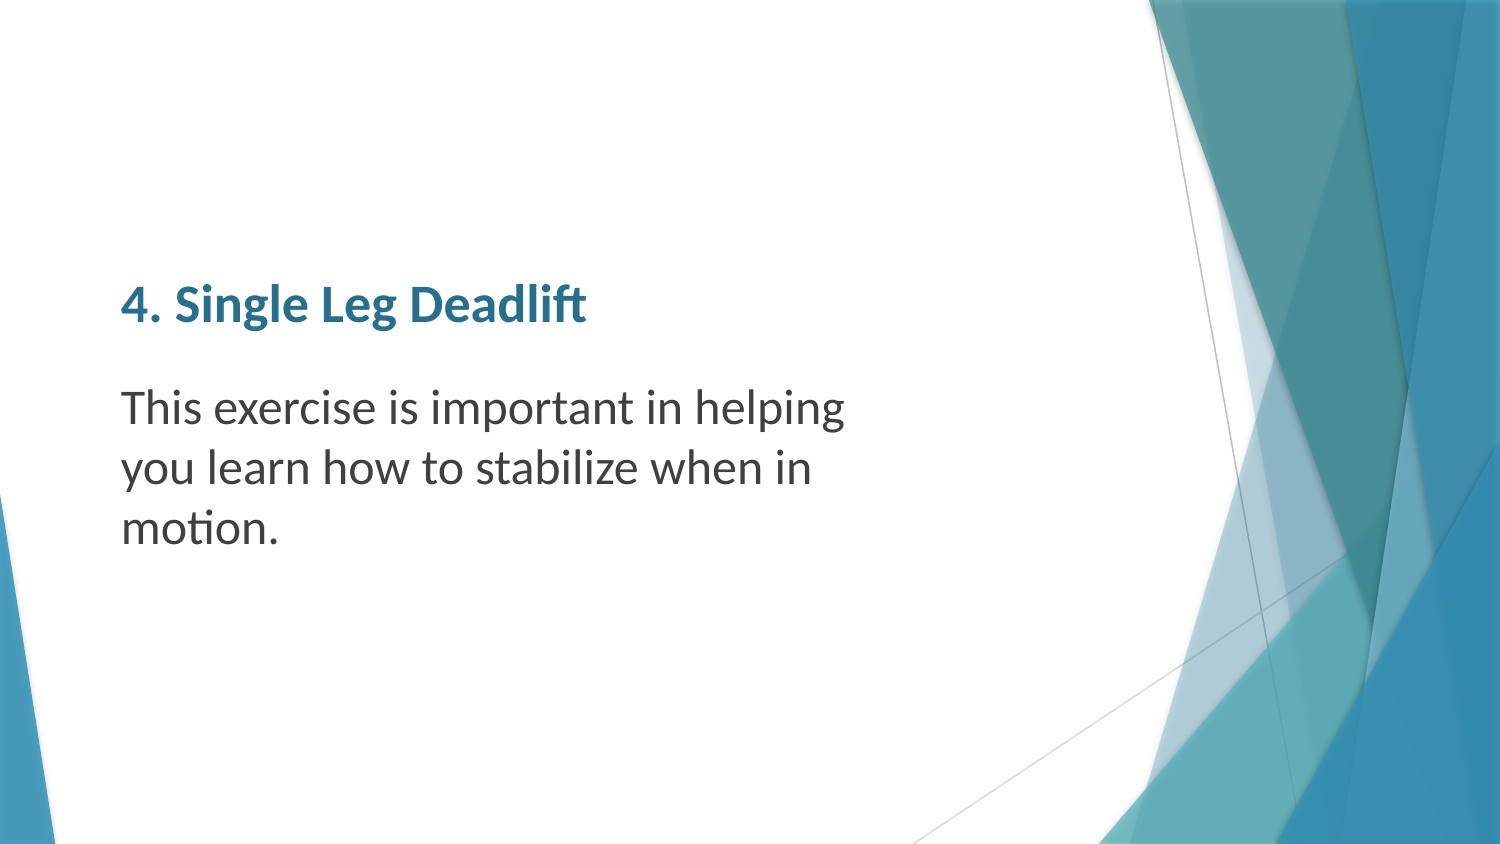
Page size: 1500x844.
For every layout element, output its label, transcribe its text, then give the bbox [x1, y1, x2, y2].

list This exercise is important in helping you learn how to stabilize when in motion. [105, 367, 916, 729]
title 4. Single Leg Deadlift [105, 260, 1164, 360]
